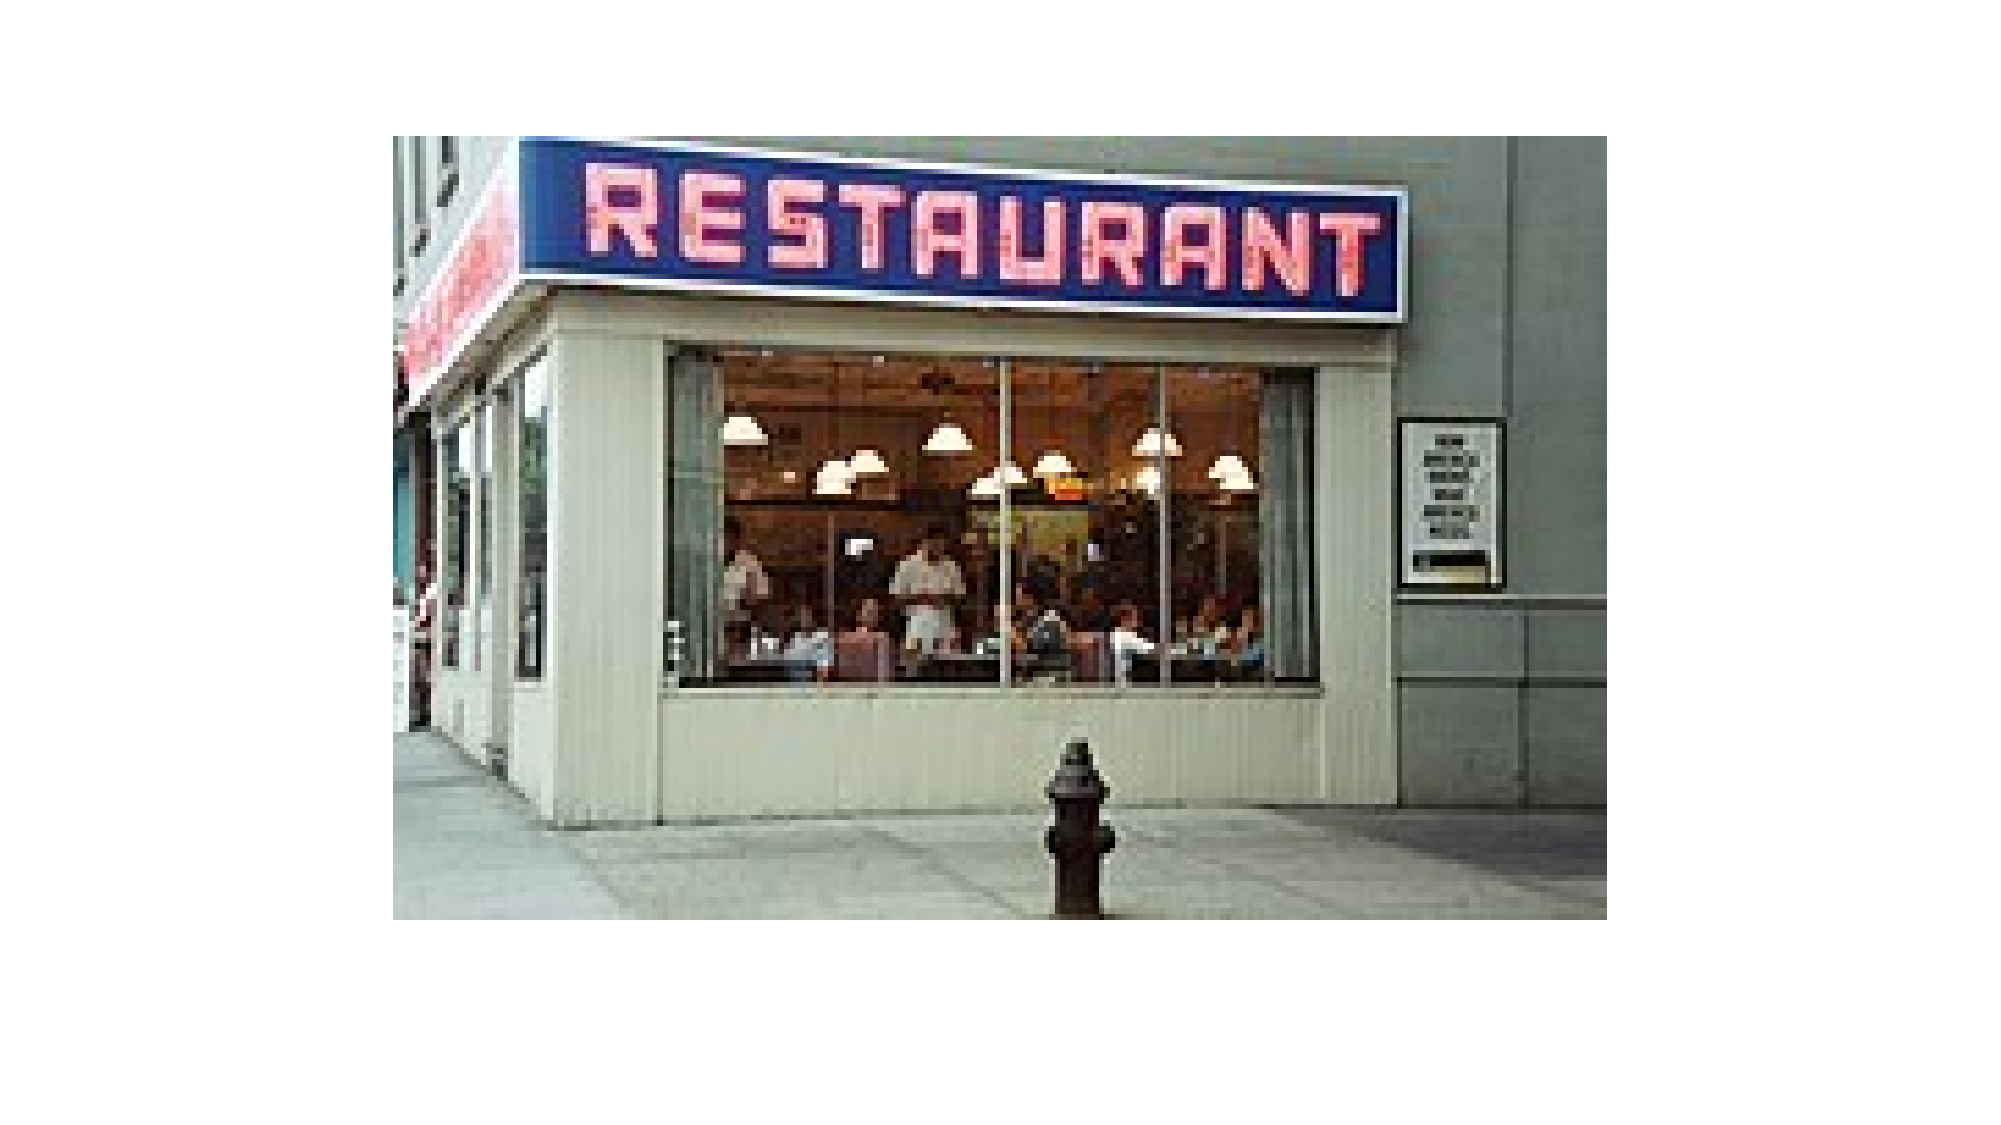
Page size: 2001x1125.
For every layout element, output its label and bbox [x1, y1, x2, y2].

list [393, 136, 1607, 920]
